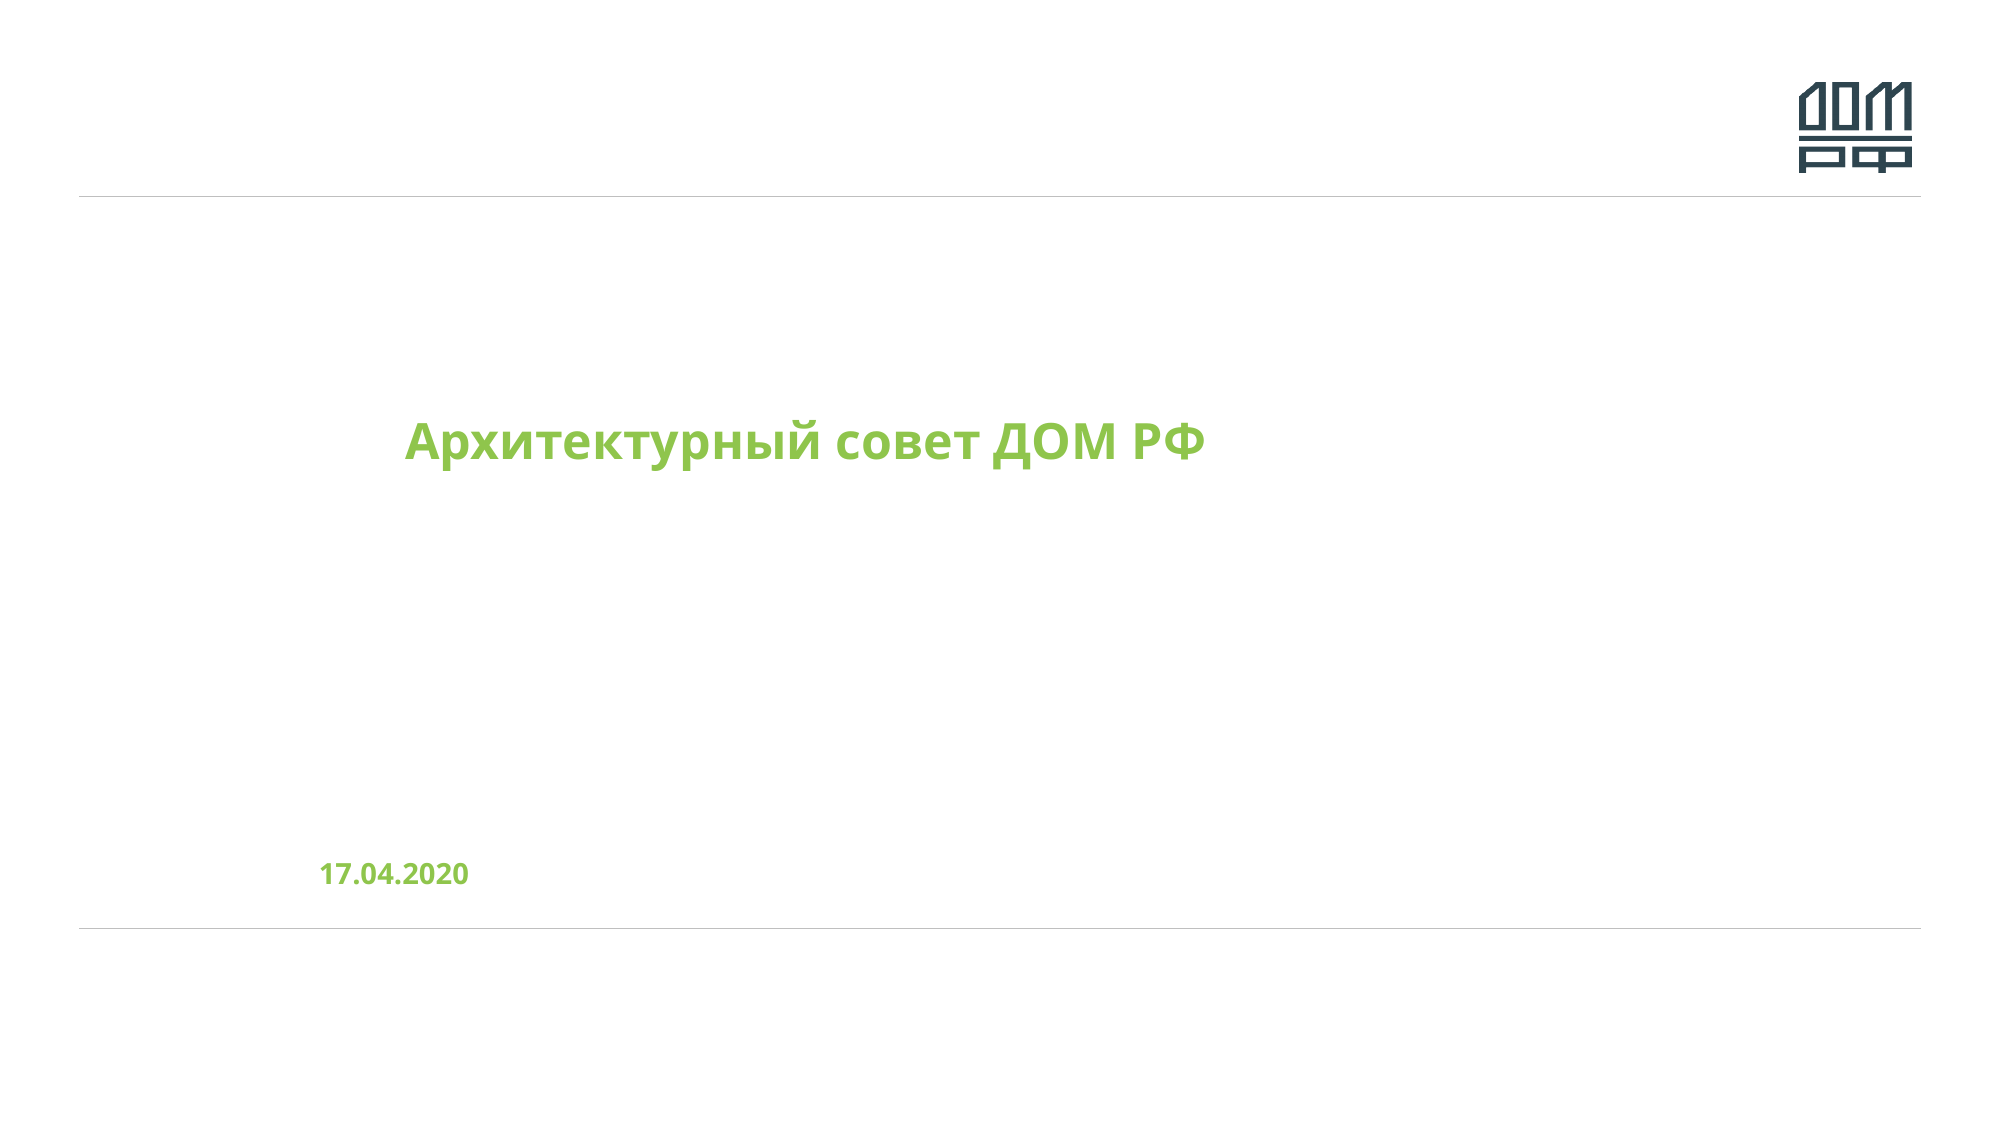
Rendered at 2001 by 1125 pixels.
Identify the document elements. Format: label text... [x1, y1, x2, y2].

picture [1799, 82, 1921, 173]
title Архитектурный совет ДОМ РФ [402, 409, 1531, 471]
text_box 17.04.2020 [316, 855, 826, 891]
